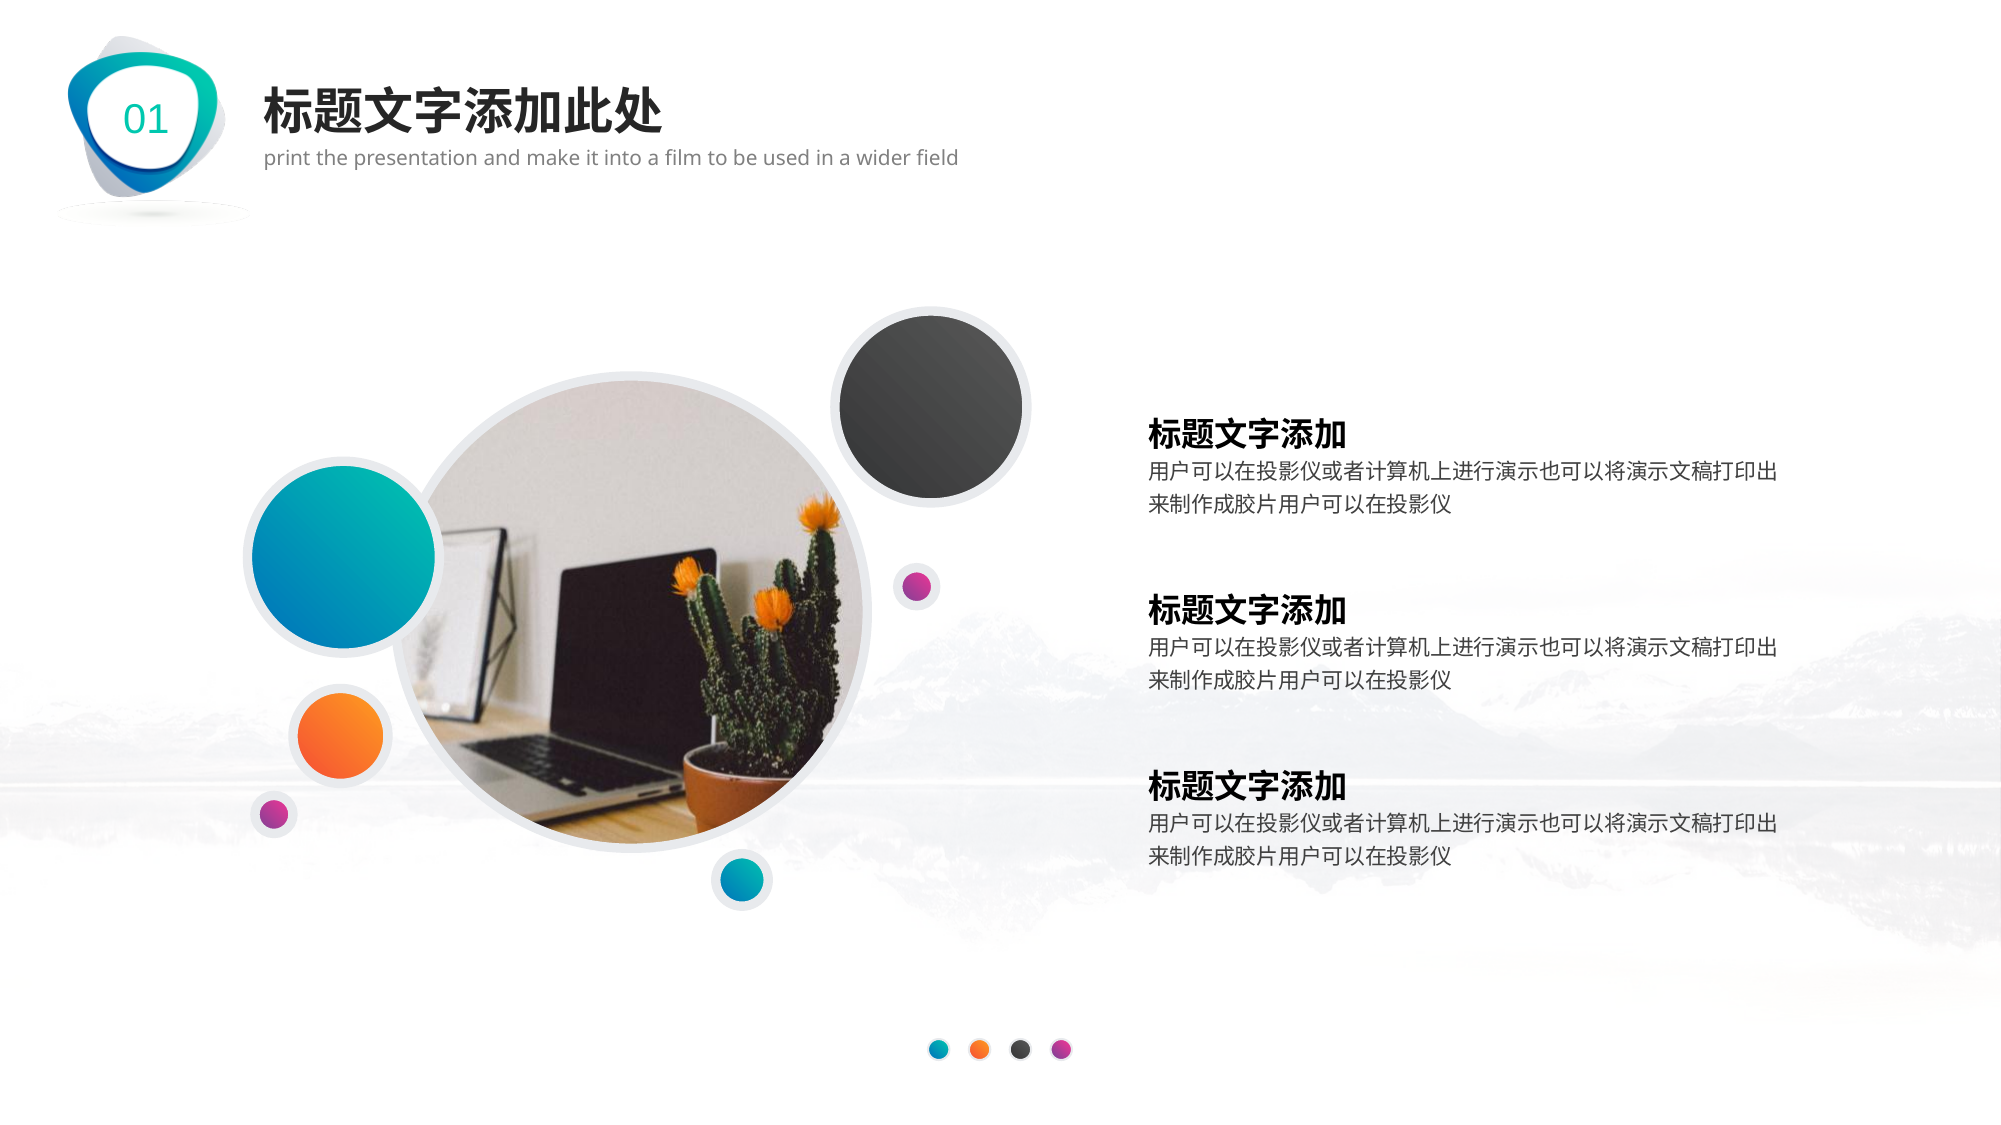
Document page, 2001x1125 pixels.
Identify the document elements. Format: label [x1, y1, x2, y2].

text_box [839, 309, 1028, 504]
text_box [714, 852, 770, 908]
text_box [246, 460, 394, 655]
text_box [1133, 573, 1800, 702]
picture [394, 375, 868, 849]
text_box [896, 566, 937, 607]
text_box [927, 1038, 1073, 1061]
text_box [1133, 749, 1800, 878]
text_box [253, 794, 295, 835]
text_box [1133, 397, 1800, 526]
text_box [291, 687, 389, 785]
text_box [56, 36, 1051, 227]
